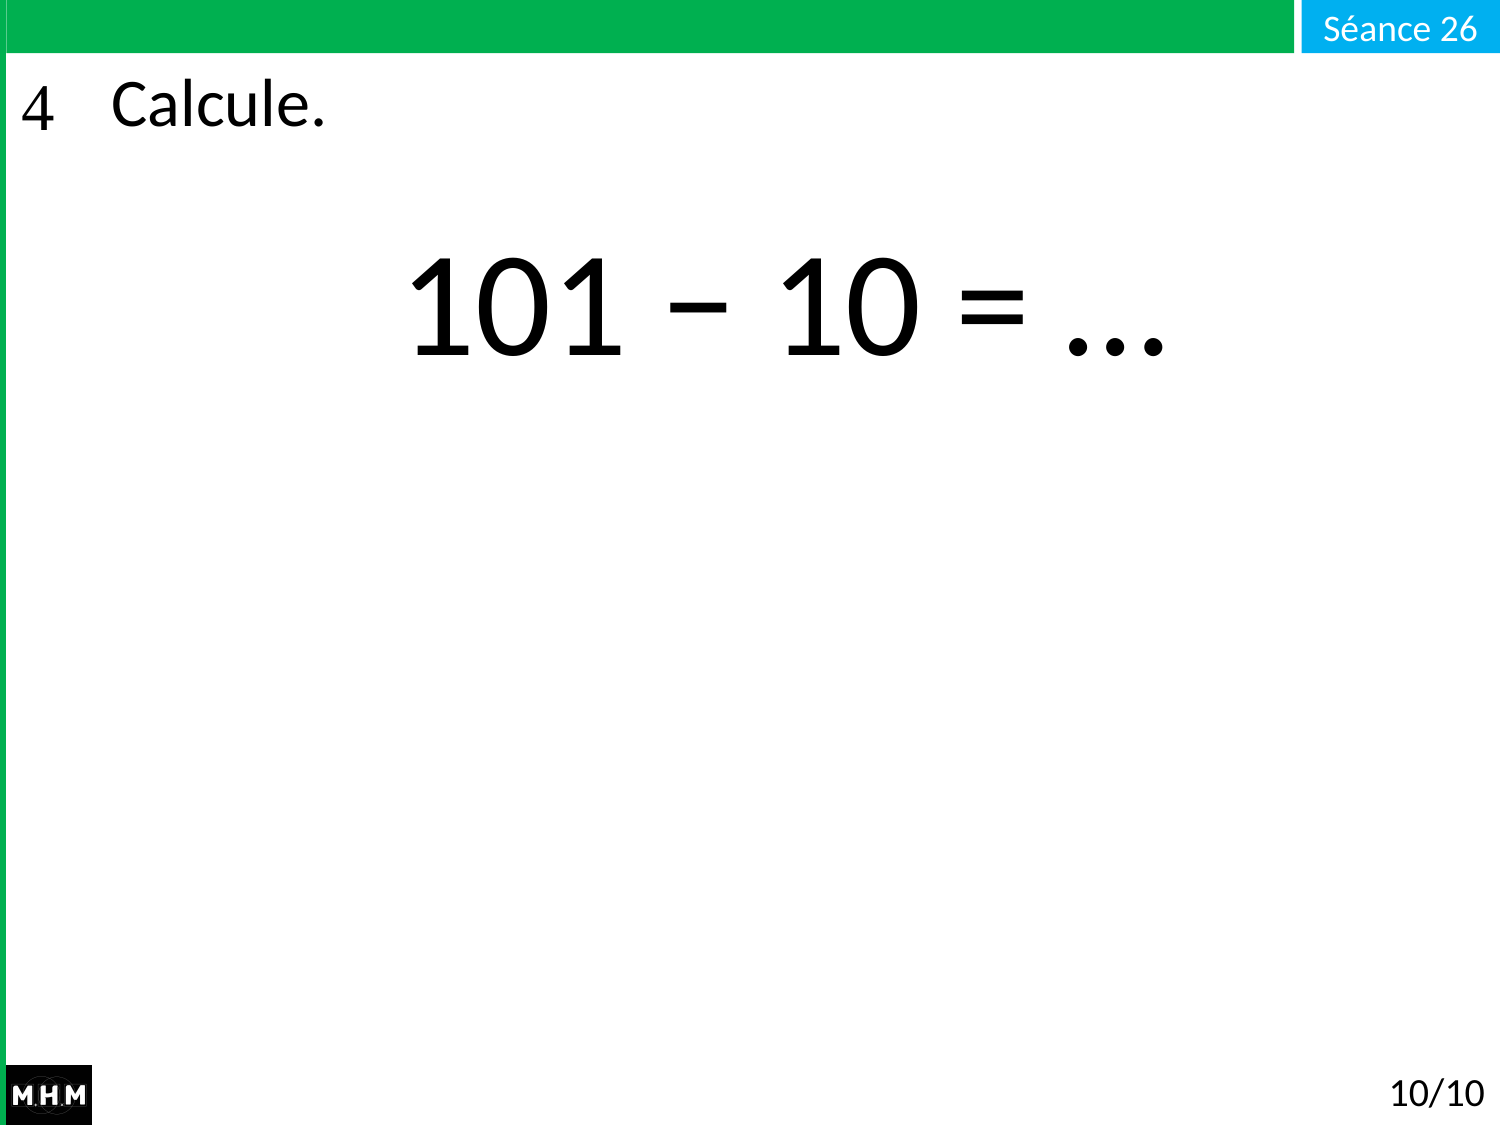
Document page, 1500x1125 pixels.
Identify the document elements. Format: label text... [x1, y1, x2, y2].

title Calcule. [96, 60, 1391, 150]
list 10/10 [1373, 1064, 1500, 1125]
picture [6, 1065, 92, 1125]
text_box 101 − 10 = … [385, 197, 1254, 393]
